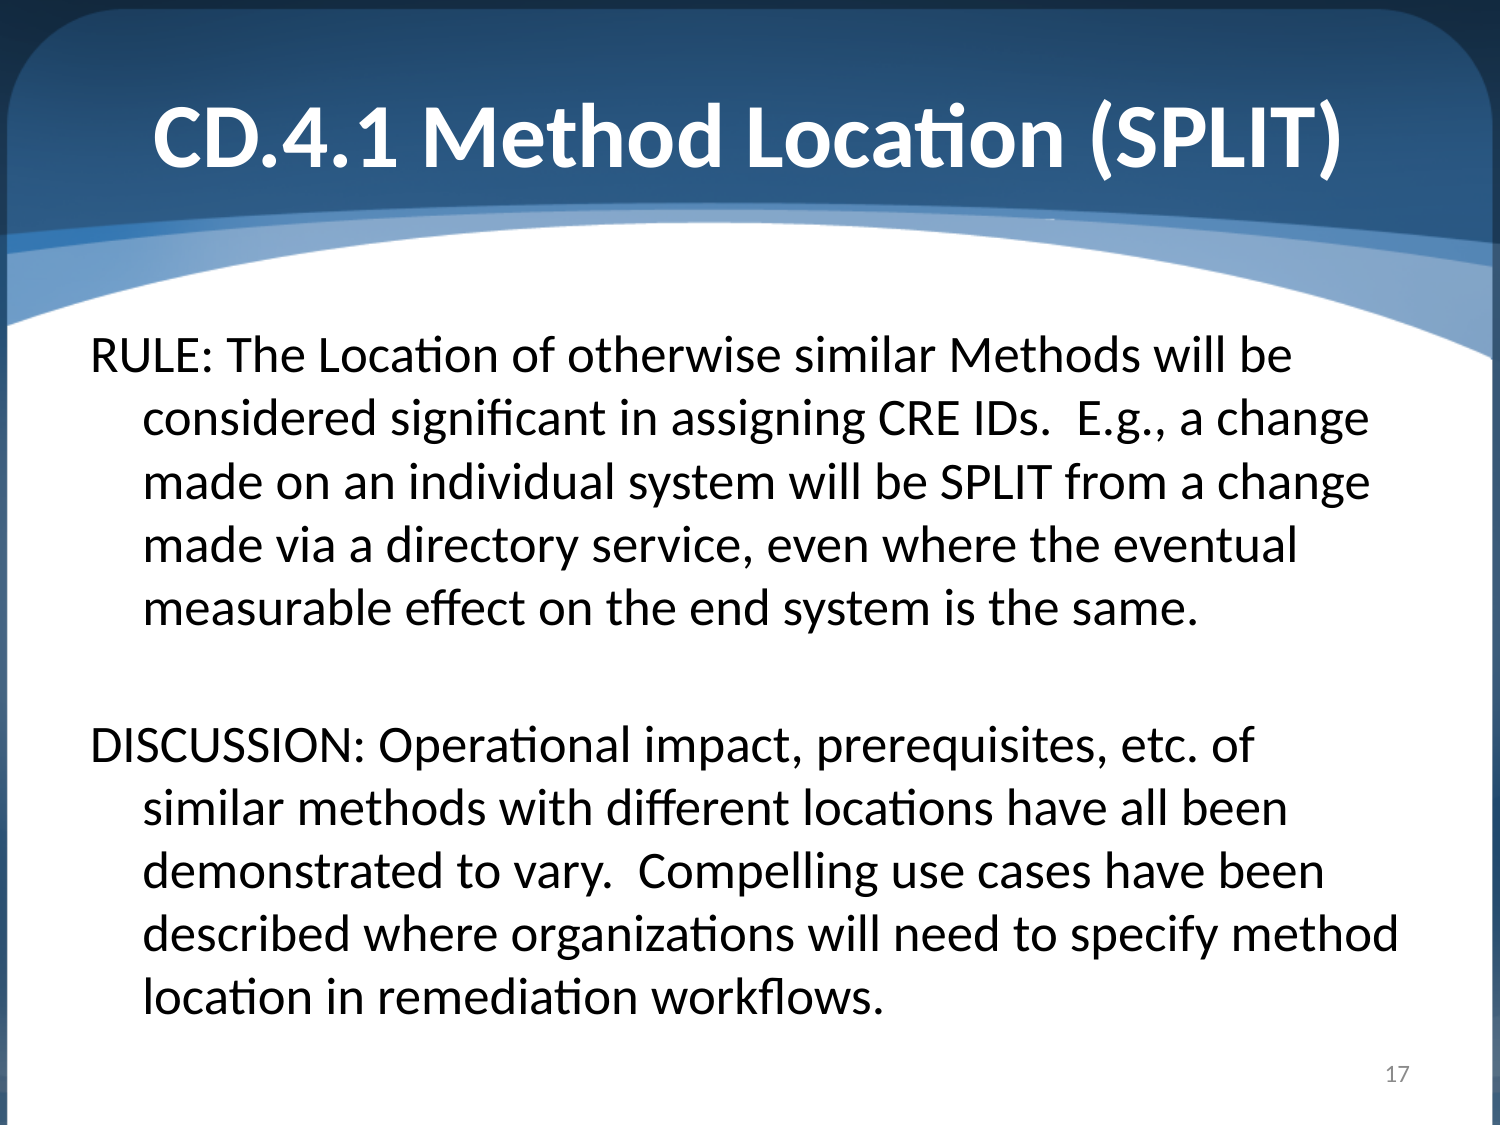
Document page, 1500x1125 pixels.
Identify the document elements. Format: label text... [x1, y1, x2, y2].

picture [0, 0, 1500, 1125]
slide_number 17 [1074, 1042, 1425, 1103]
list RULE: The Location of otherwise similar Methods will be considered significant in assigning CRE IDs. E.g., a change made on an individual system will be SPLIT from a change made via a directory service, even where the eventual measurable effect on the end system is the same. DISCUSSION: Operational impact, prerequisites, etc. of similar methods with different locations have all been demonstrated to vary. Compelling use cases have been described where organizations will need to specify method location in remediation workflows. [74, 312, 1426, 1038]
title CD.4.1 Method Location (SPLIT) [75, 37, 1425, 225]
